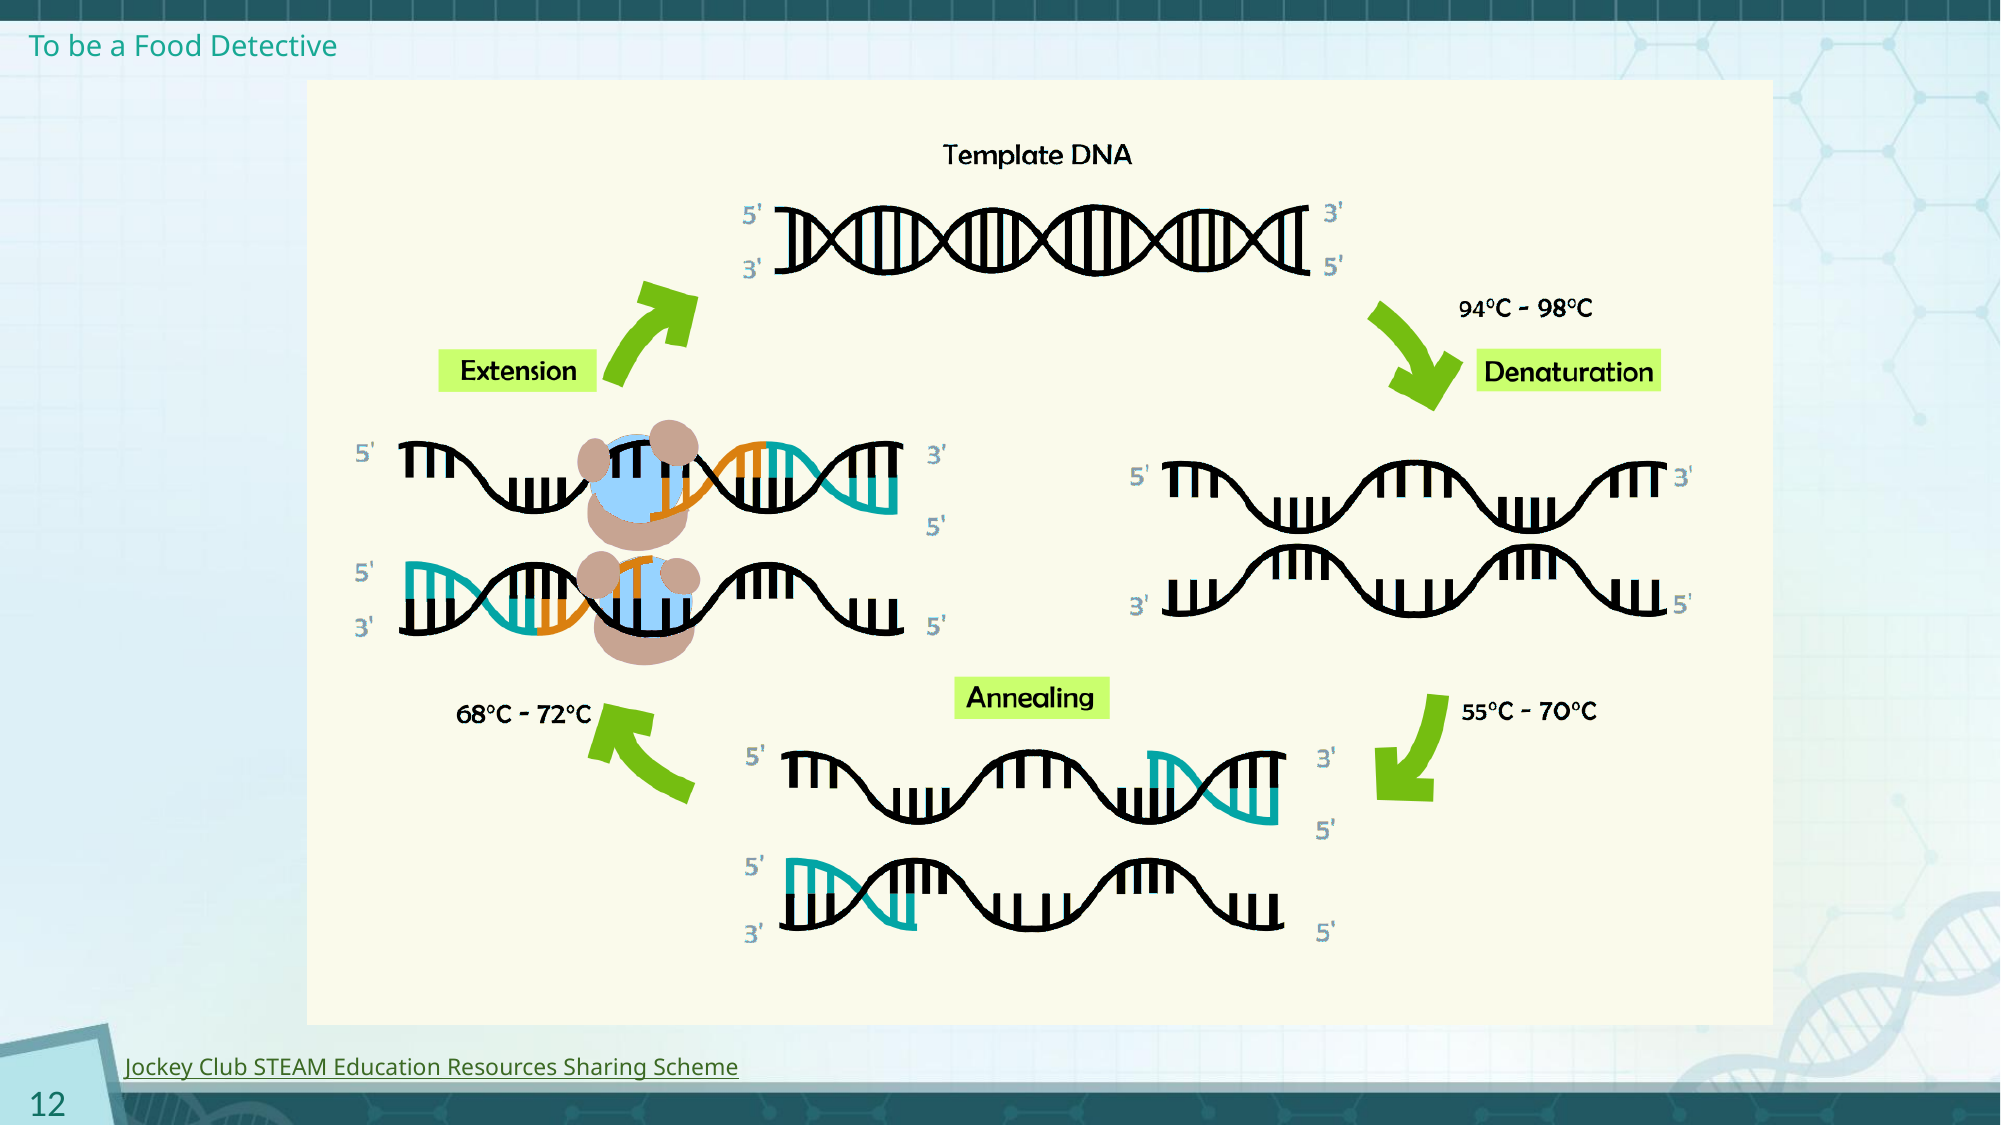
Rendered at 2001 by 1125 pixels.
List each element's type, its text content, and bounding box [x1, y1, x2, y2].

slide_number 12 [0, 1071, 96, 1125]
picture [0, 0, 2001, 1125]
